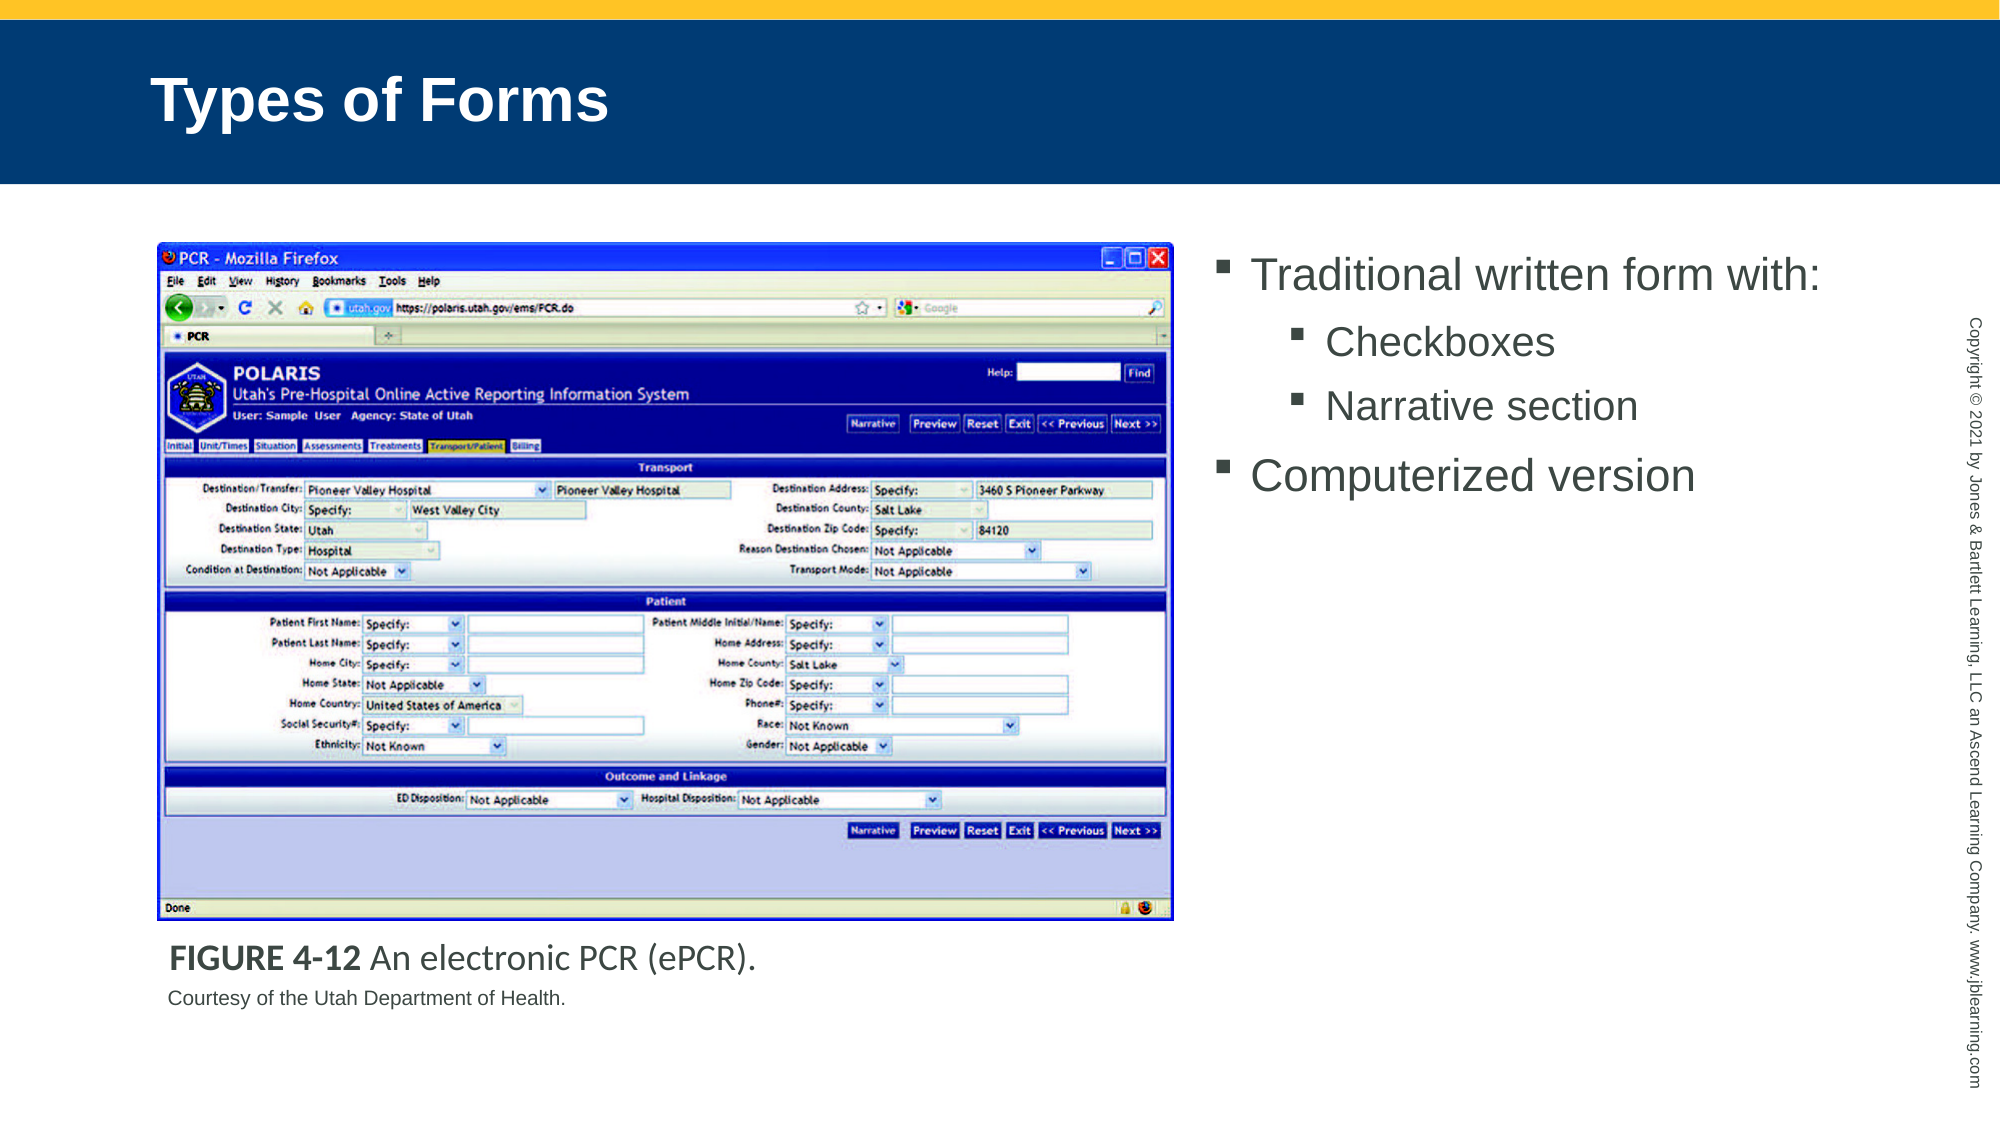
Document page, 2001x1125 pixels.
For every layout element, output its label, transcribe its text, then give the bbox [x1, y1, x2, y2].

text_box Courtesy of the Utah Department of Health. [153, 976, 582, 1017]
list Traditional written form with: Checkboxes Narrative section Computerized version [1197, 237, 1935, 1025]
text_box FIGURE 4-12 An electronic PCR (ePCR). [154, 925, 773, 986]
picture [157, 242, 1174, 921]
title Types of Forms [0, 19, 2000, 185]
